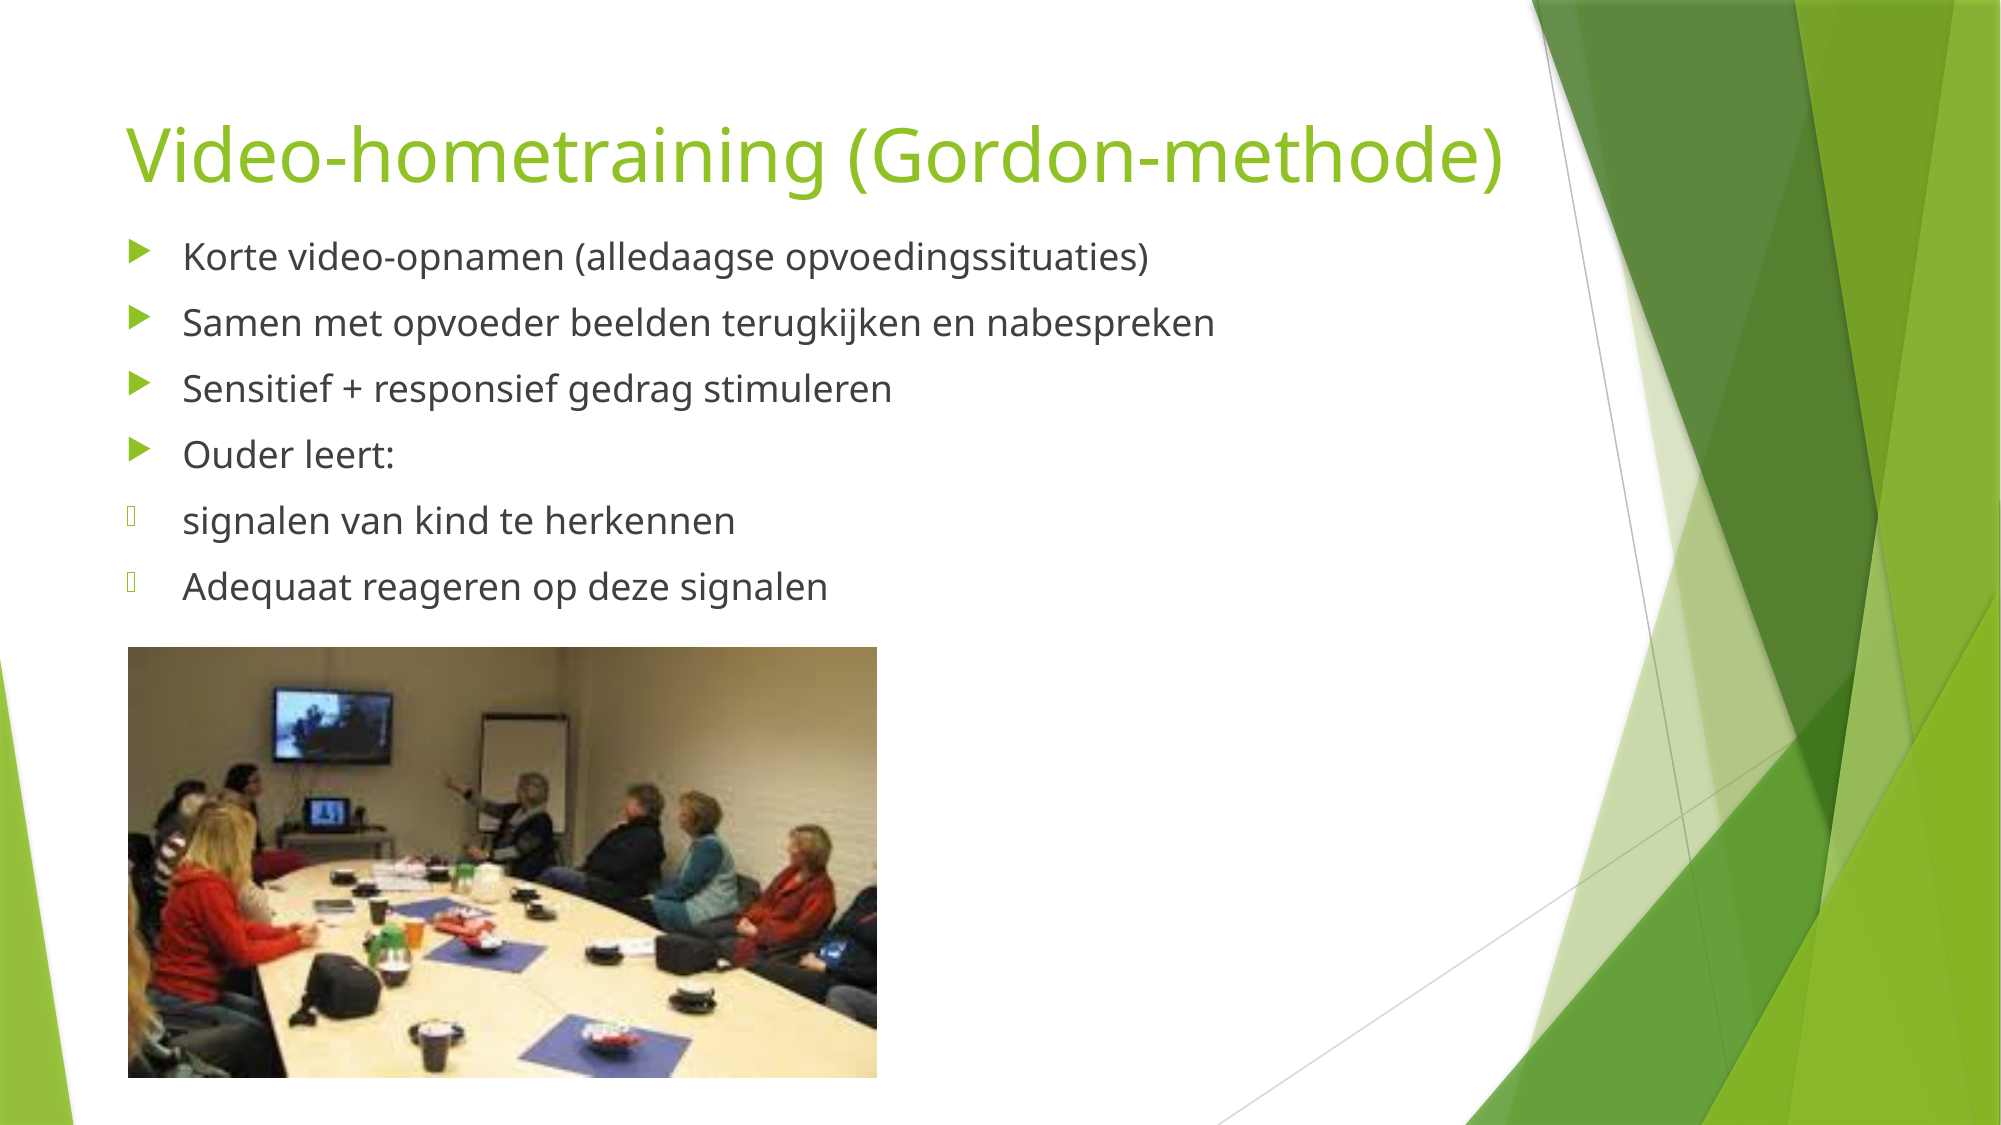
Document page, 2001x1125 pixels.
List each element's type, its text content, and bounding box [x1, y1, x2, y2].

title Video-hometraining (Gordon-methode) [111, 99, 1522, 225]
list Korte video-opnamen (alledaagse opvoedingssituaties) Samen met opvoeder beelden terugkijken en nabespreken Sensitief + responsief gedrag stimuleren Ouder leert: signalen van kind te herkennen Adequaat reageren op deze signalen [111, 225, 1522, 863]
picture [127, 647, 877, 1078]
